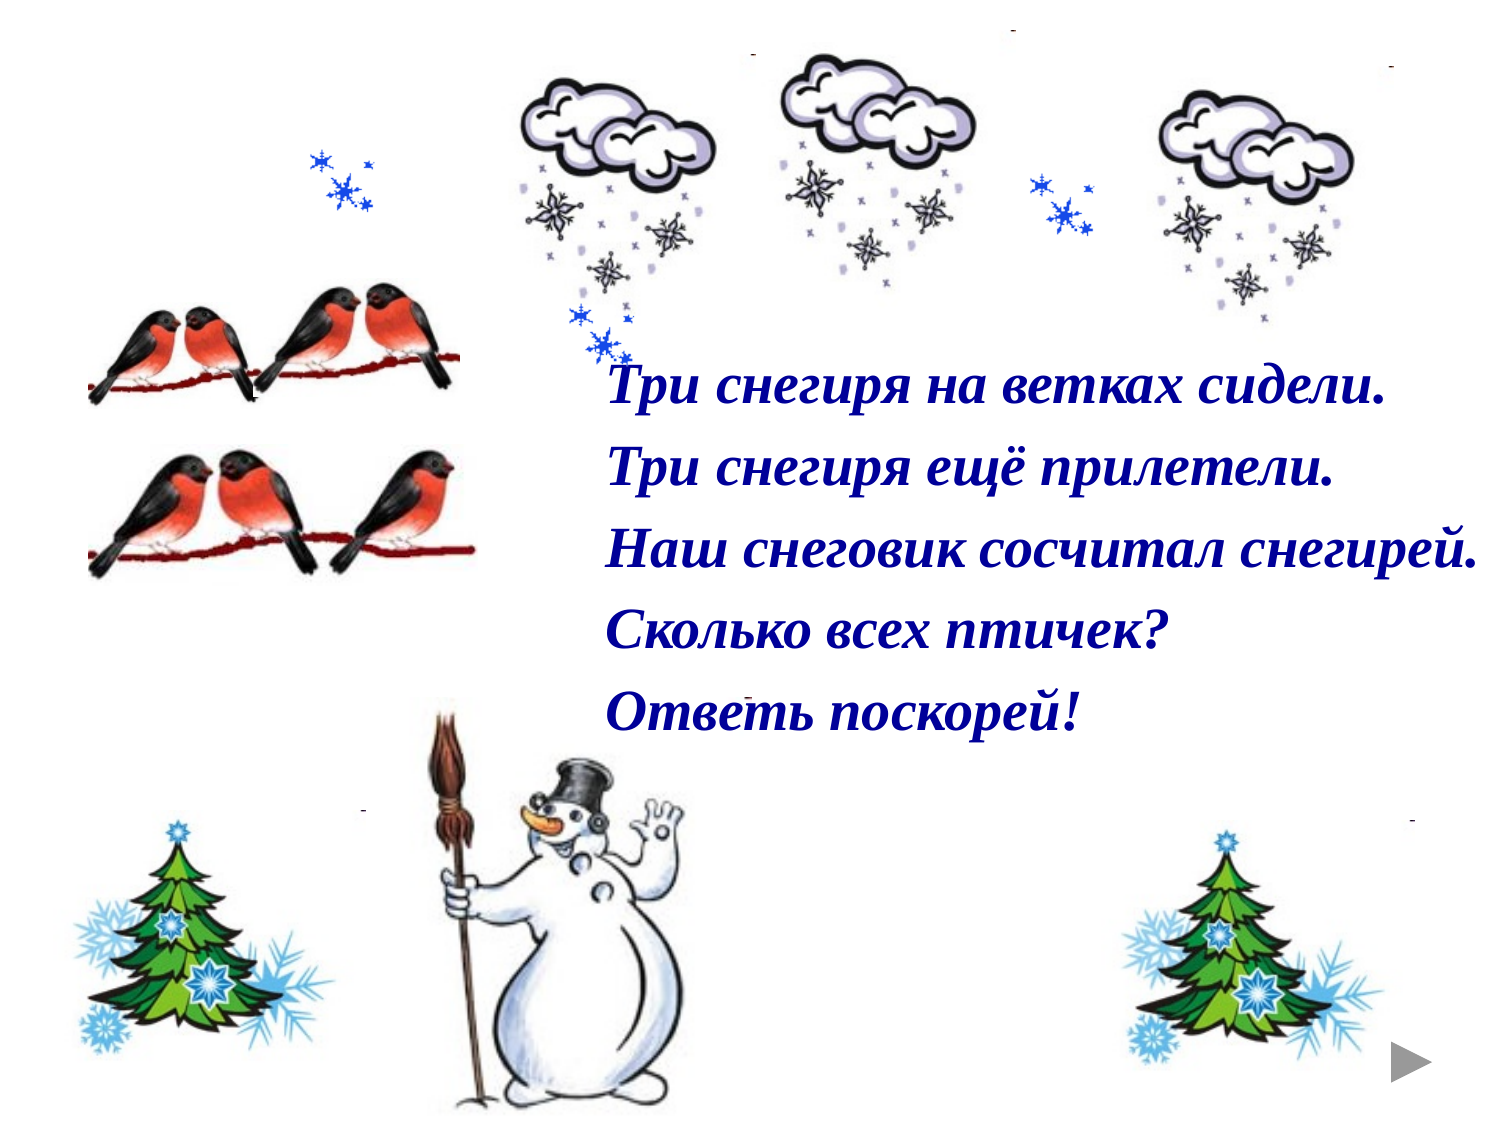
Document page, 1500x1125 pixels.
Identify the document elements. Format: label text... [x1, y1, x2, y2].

picture [88, 444, 478, 587]
picture [88, 278, 460, 410]
picture [1021, 66, 1394, 348]
picture [300, 148, 419, 267]
picture [1101, 820, 1415, 1102]
text_box [1418, 1034, 1459, 1090]
picture [52, 810, 366, 1093]
picture [374, 697, 752, 1125]
list Три снегиря на ветках сидели. Три снегиря ещё прилетели. Наш снеговик сосчитал снегирей. Сколько всех птичек? Ответь поскорей! [590, 337, 1500, 775]
picture [489, 30, 1016, 420]
